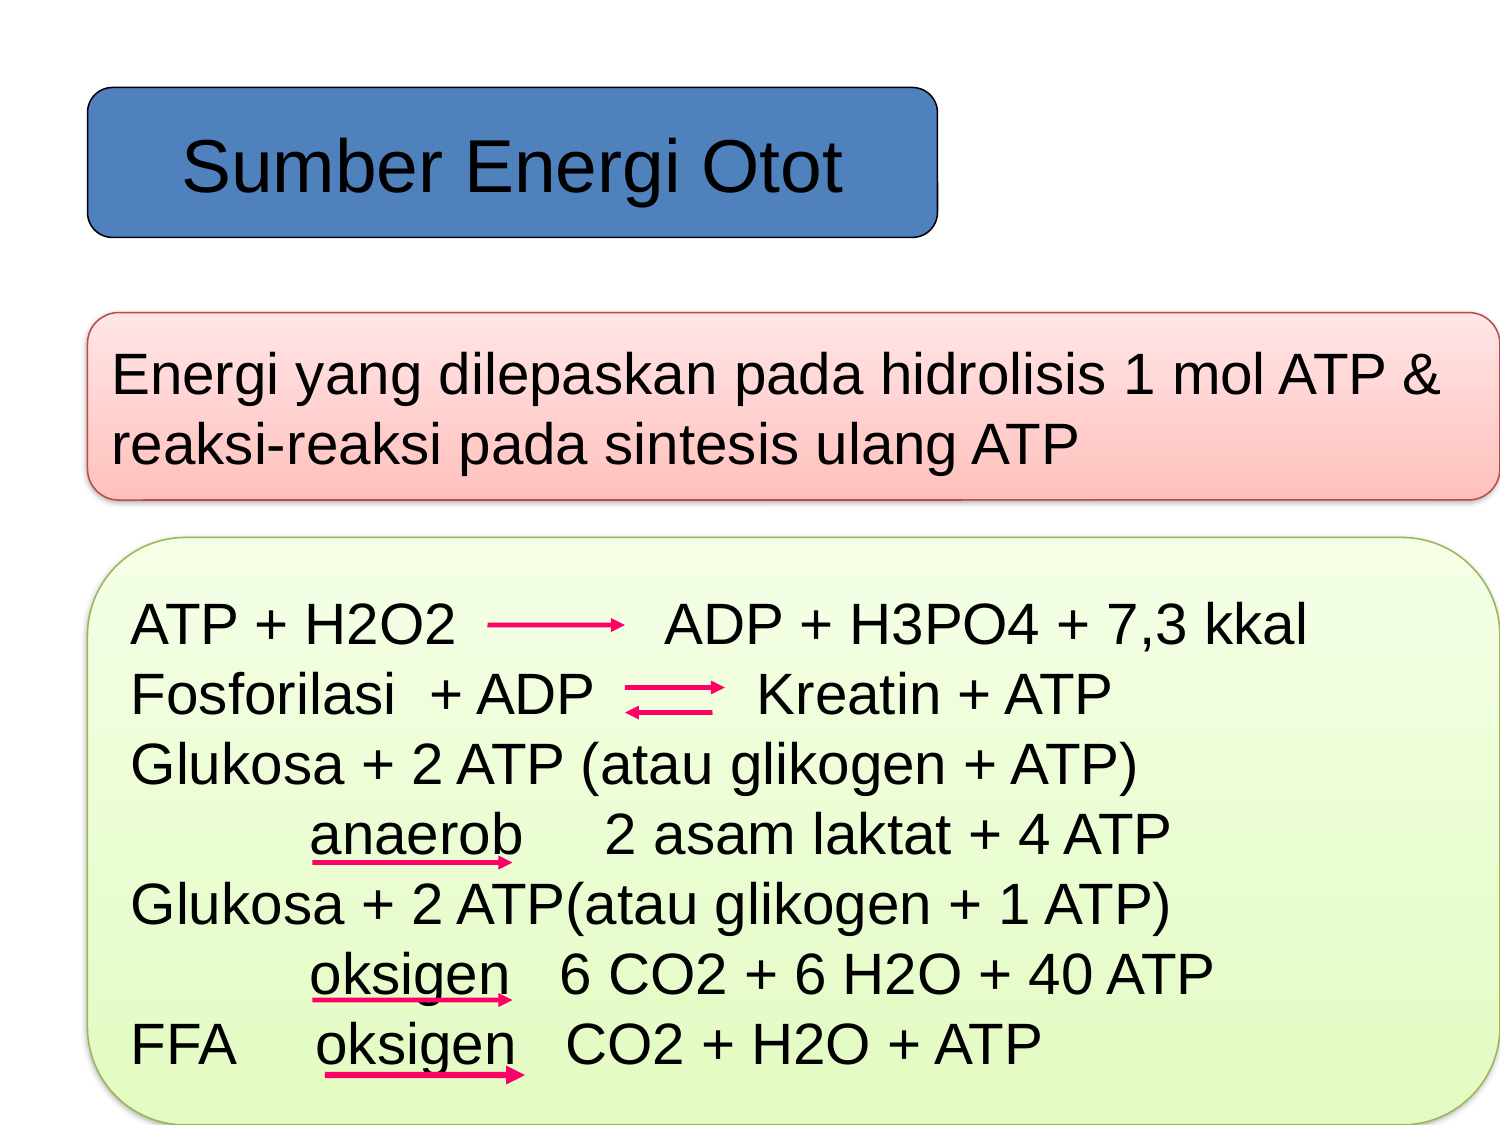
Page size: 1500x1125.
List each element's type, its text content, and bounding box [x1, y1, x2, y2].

text_box [487, 618, 625, 632]
text_box [312, 993, 513, 1007]
text_box [312, 856, 513, 869]
text_box [624, 681, 725, 694]
text_box Energi yang dilepaskan pada hidrolisis 1 mol ATP & reaksi-reaksi pada sintesis ulang ATP [86, 311, 1500, 501]
text_box Sumber Energi Otot [87, 87, 938, 238]
text_box ATP + H2O2 ADP + H3PO4 + 7,3 kkal Fosforilasi + ADP Kreatin + ATP Glukosa + 2 ATP (atau glikogen + ATP) anaerob 2 asam laktat + 4 ATP Glukosa + 2 ATP(atau glikogen + 1 ATP) oksigen 6 CO2 + 6 H2O + 40 ATP FFA oksigen CO2 + H2O + ATP [86, 536, 1500, 1125]
text_box [624, 706, 713, 719]
text_box [324, 1068, 526, 1082]
